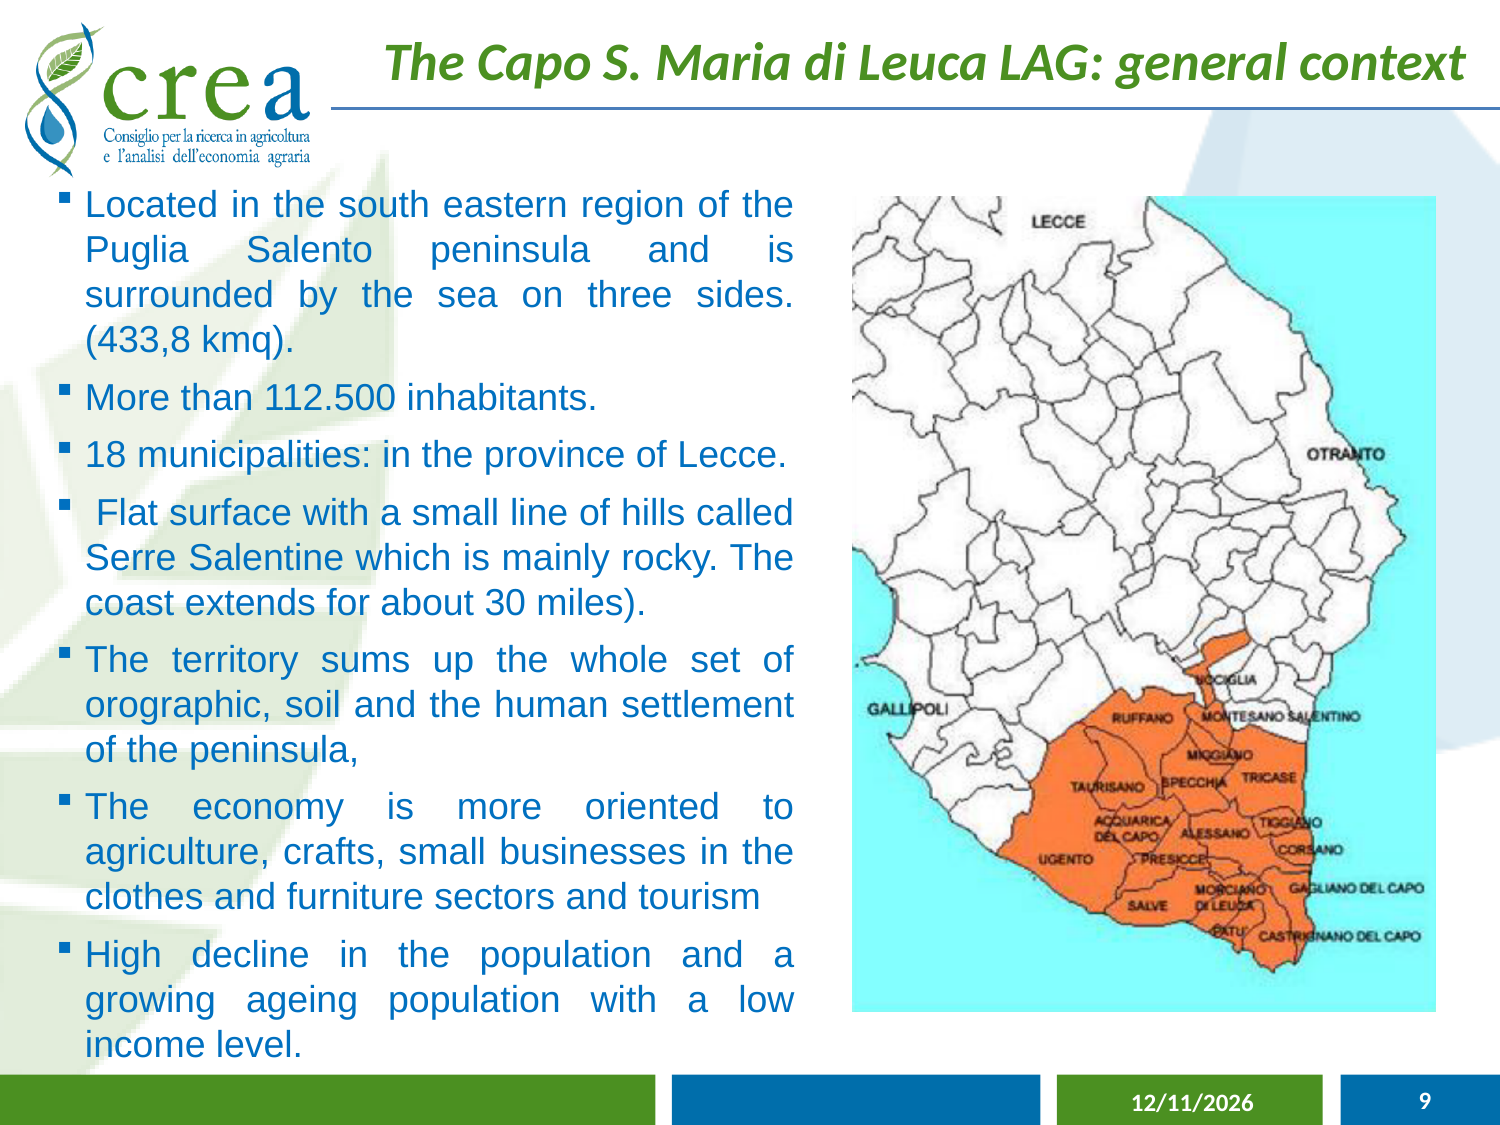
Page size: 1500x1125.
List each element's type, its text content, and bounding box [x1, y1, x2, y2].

picture [0, 22, 408, 1079]
list The Capo S. Maria di Leuca LAG: general context [336, 19, 1483, 90]
text_box Located in the south eastern region of the Puglia Salento peninsula and is surrounded by the sea on three sides. (433,8 kmq). More than 112.500 inhabitants. 18 municipalities: in the province of Lecce. Flat surface with a small line of hills called Serre Salentine which is mainly rocky. The coast extends for about 30 miles). The territory sums up the whole set of orographic, soil and the human settlement of the peninsula, The economy is more oriented to agriculture, crafts, small businesses in the clothes and furniture sectors and tourism High decline in the population and a growing ageing population with a low income level. [41, 172, 809, 1073]
picture [852, 110, 1500, 1012]
